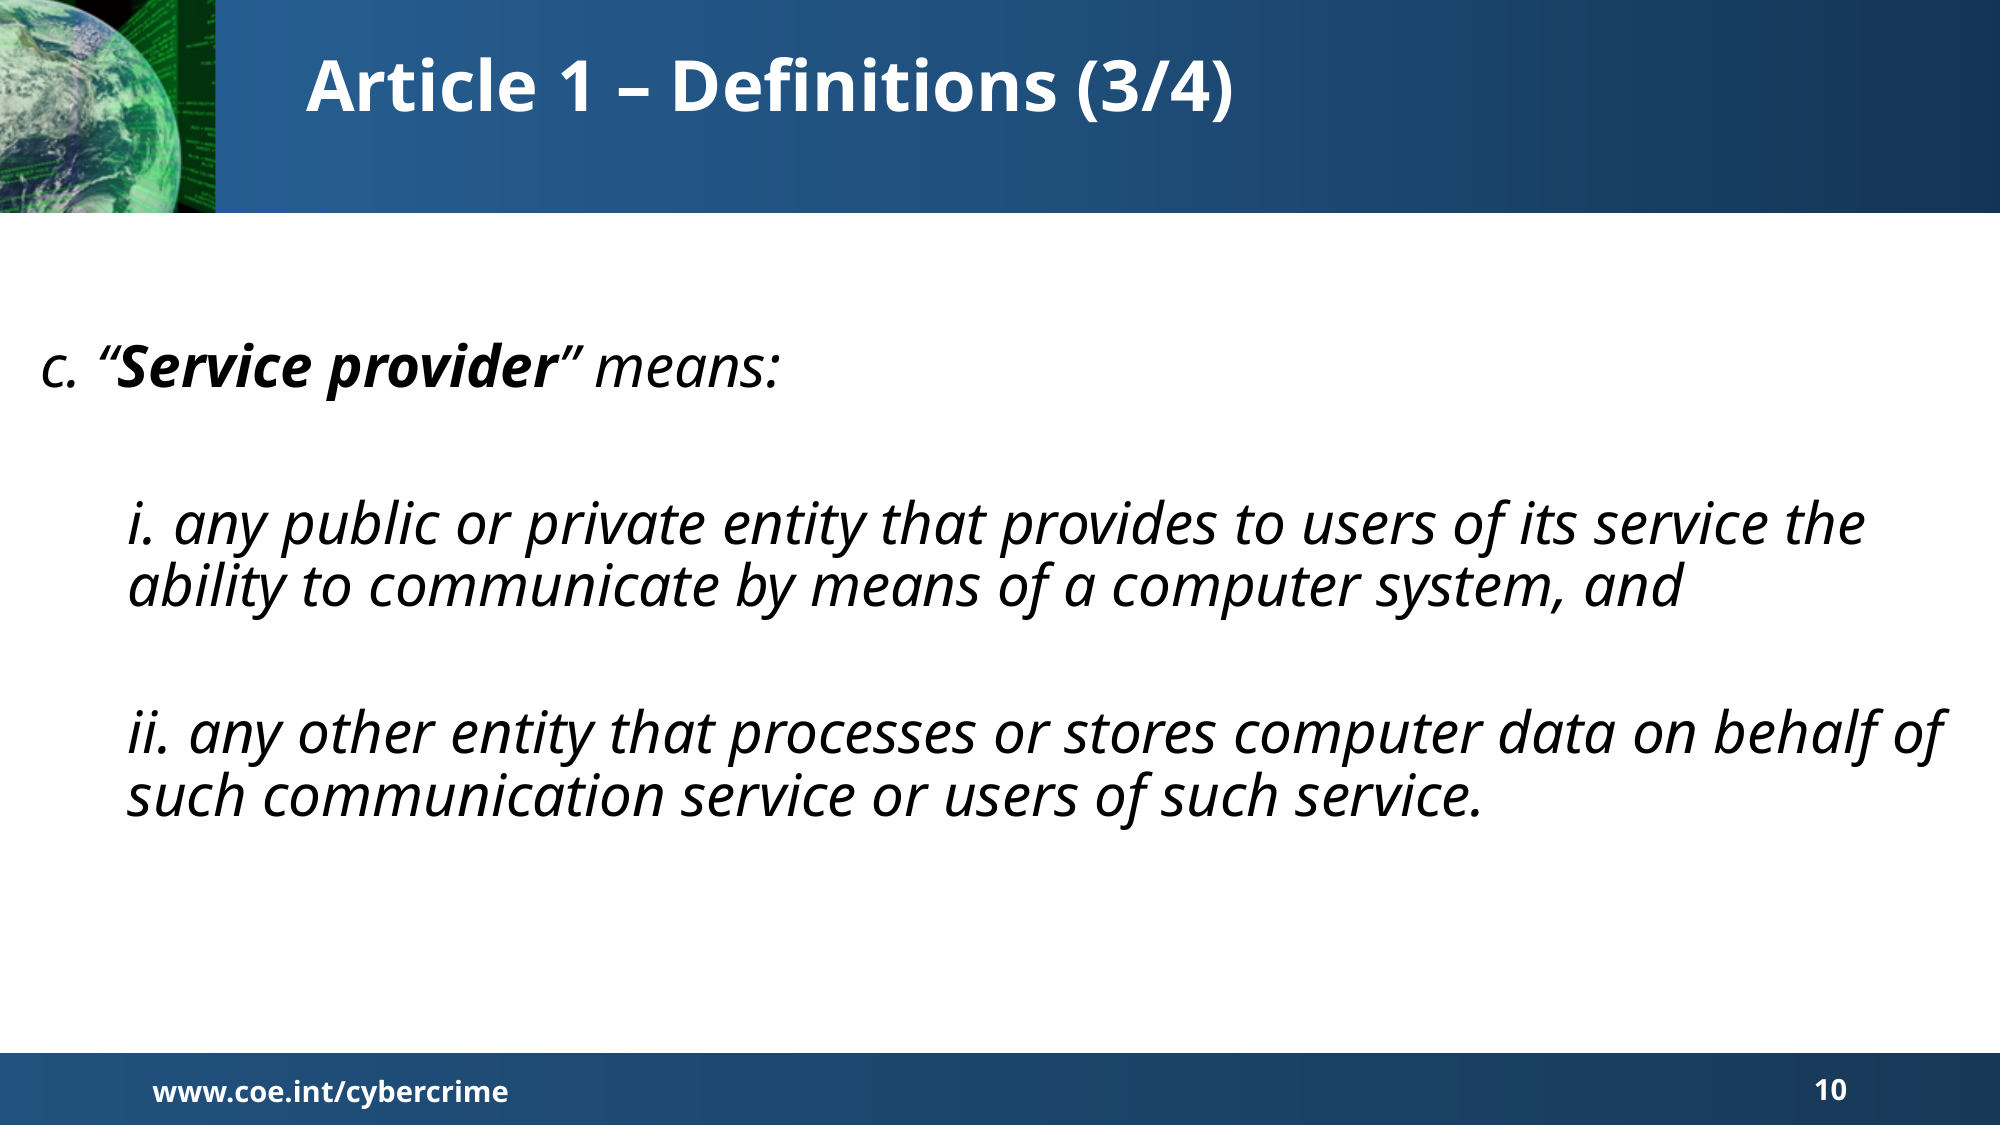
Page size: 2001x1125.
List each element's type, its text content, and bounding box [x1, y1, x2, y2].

slide_number www.coe.int/cybercrime [137, 1061, 588, 1121]
picture [0, 0, 2000, 213]
list c. “Service provider” means: i. any public or private entity that provides to users of its service the ability to communicate by means of a computer system, and ii. any other entity that processes or stores computer data on behalf of such communication service or users of such service. [25, 238, 1977, 1034]
slide_number 10 [1412, 1061, 1863, 1121]
title Article 1 – Definitions (3/4) [291, 42, 1977, 135]
